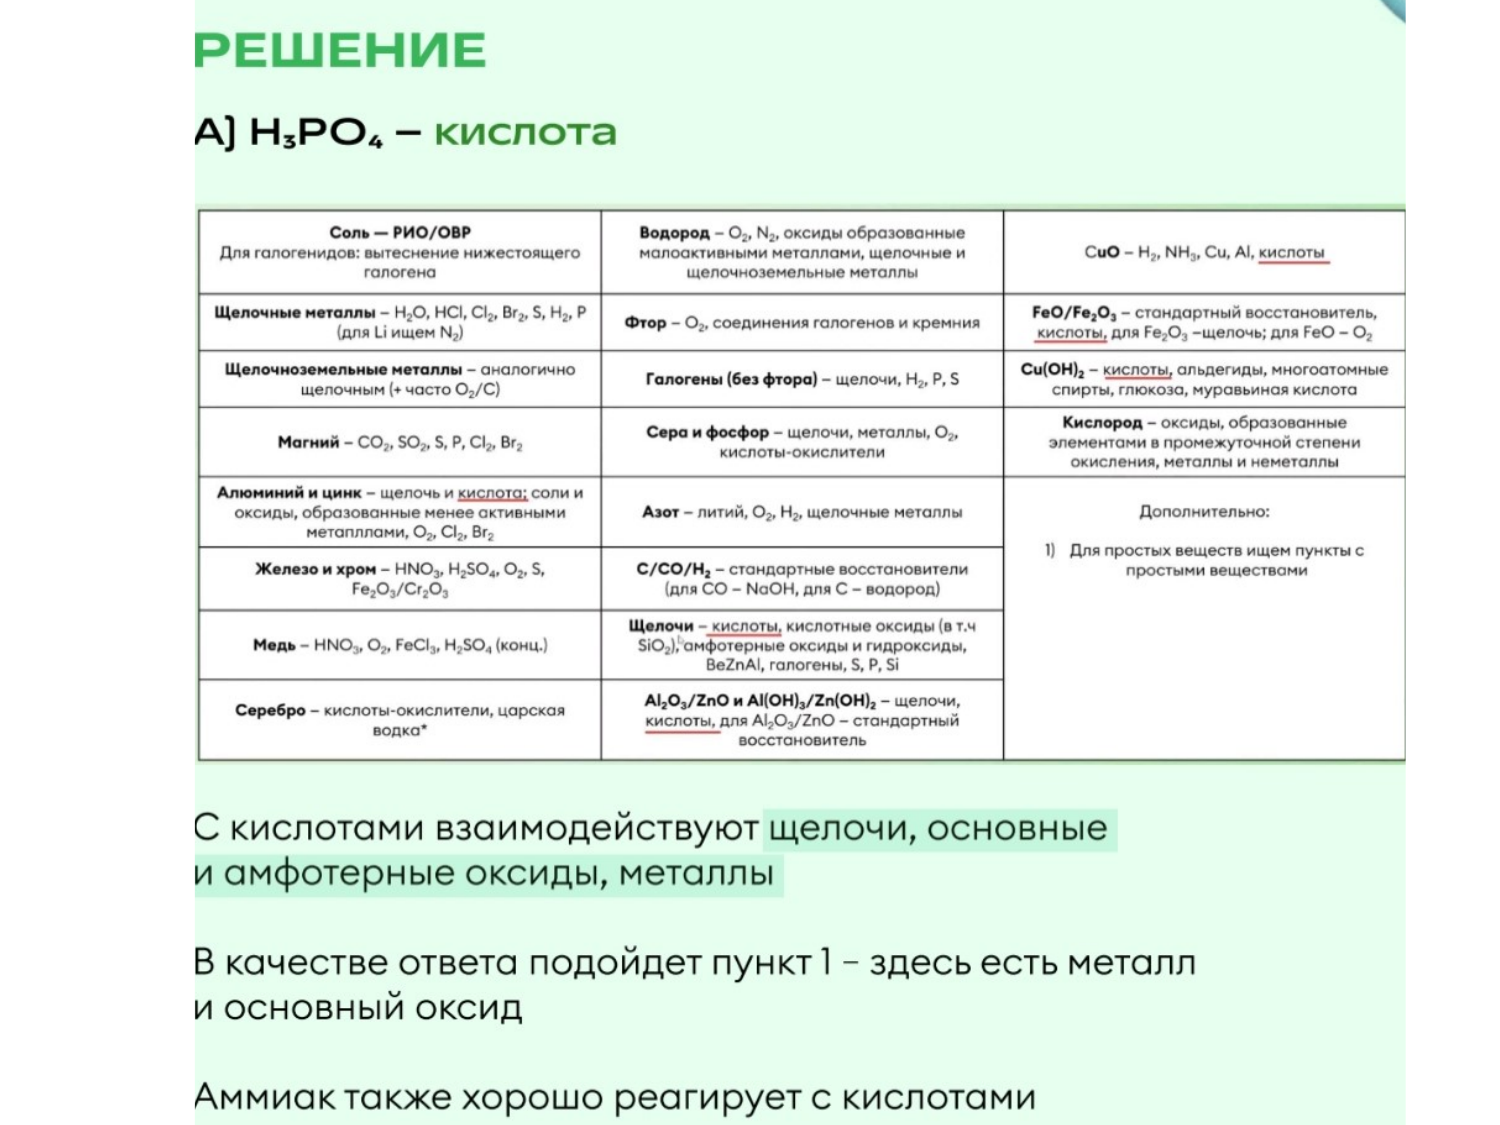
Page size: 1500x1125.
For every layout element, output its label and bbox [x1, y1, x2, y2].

list [194, 0, 1406, 1125]
